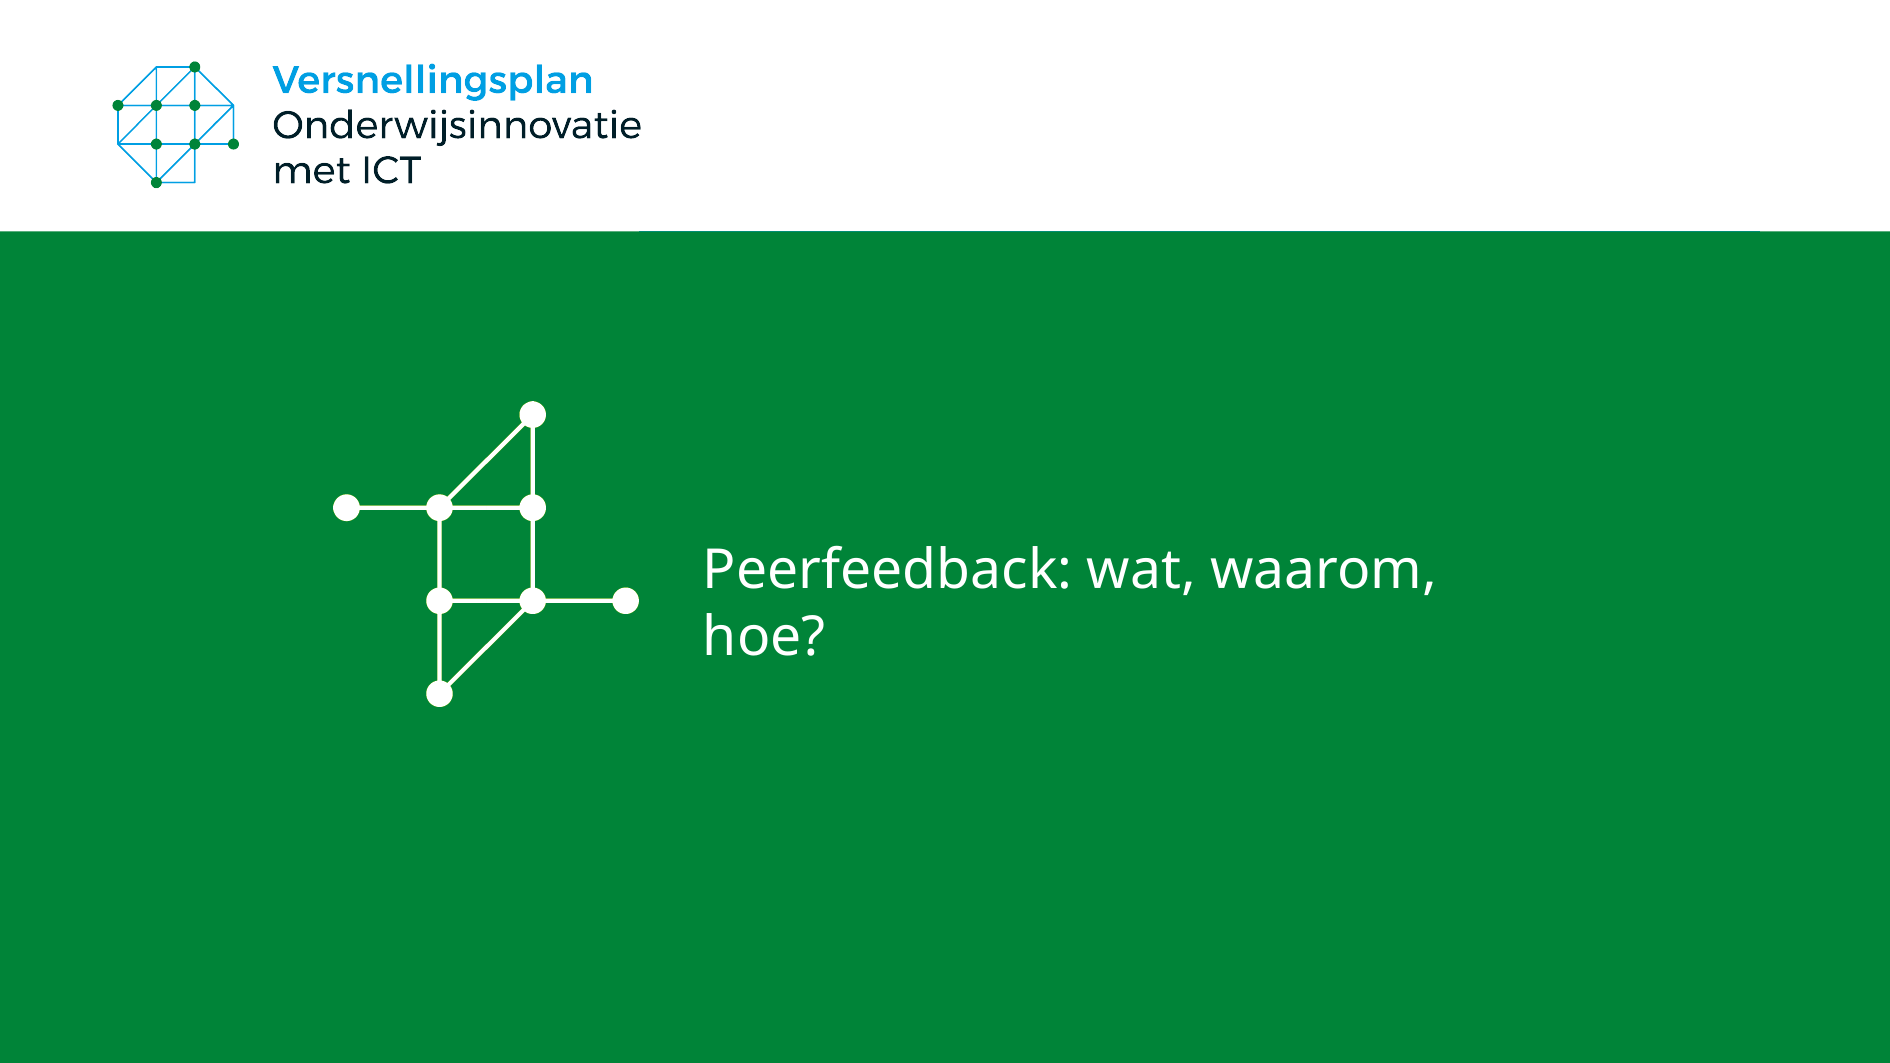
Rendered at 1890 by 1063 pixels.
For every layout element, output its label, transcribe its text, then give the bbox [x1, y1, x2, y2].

picture [0, 0, 649, 231]
list Peerfeedback: wat, waarom, hoe? [702, 261, 1509, 939]
picture [333, 401, 639, 707]
